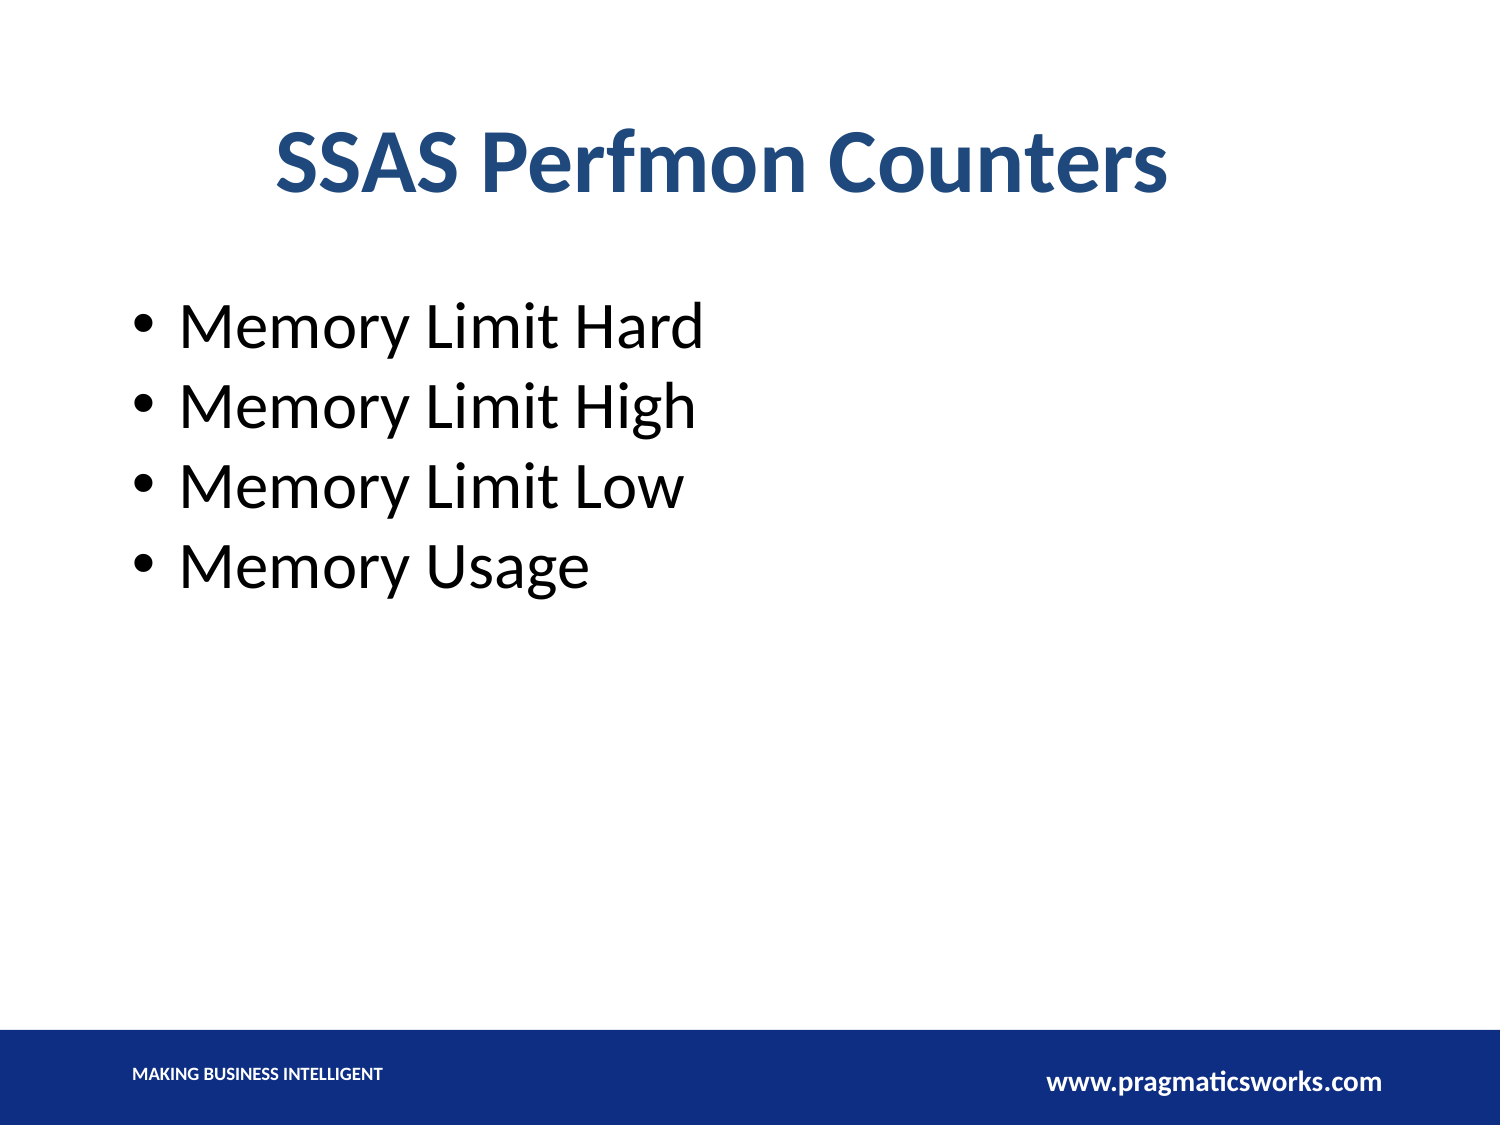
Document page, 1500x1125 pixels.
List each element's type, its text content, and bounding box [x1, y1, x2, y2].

text_box Memory Limit Hard Memory Limit High Memory Limit Low Memory Usage [117, 274, 1418, 610]
title SSAS Perfmon Counters [28, 62, 1418, 250]
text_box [0, 1029, 1500, 1125]
